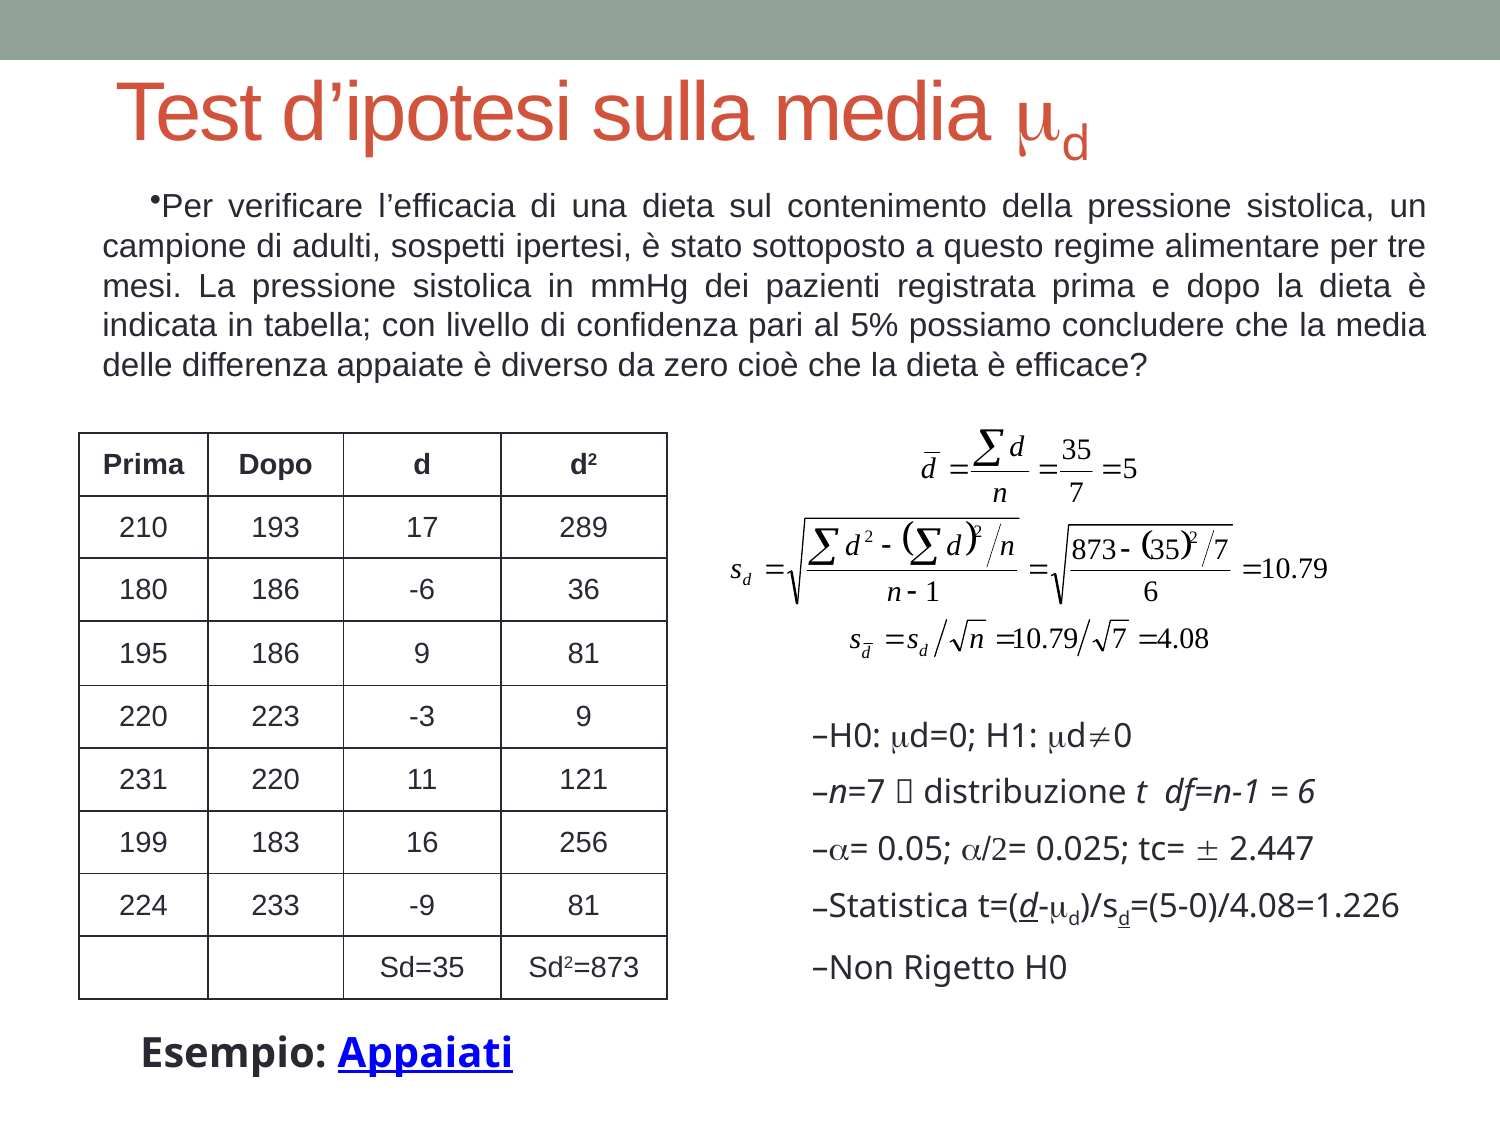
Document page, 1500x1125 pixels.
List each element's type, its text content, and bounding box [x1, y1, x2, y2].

table_cell 195 [80, 622, 207, 685]
table_cell 186 [209, 559, 343, 620]
table_cell 9 [502, 686, 666, 747]
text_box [725, 423, 1332, 666]
title Test d’ipotesi sulla media md [100, 46, 1376, 176]
table_cell 224 [80, 874, 207, 935]
table_header Prima [80, 434, 207, 495]
table_cell 9 [344, 622, 500, 685]
table_cell Sd=35 [344, 937, 500, 998]
table_header d2 [502, 434, 666, 495]
table_cell 220 [80, 686, 207, 747]
table_cell -9 [344, 874, 500, 935]
table_cell [80, 937, 207, 998]
table_header Dopo [209, 434, 343, 495]
table_cell 180 [80, 559, 207, 620]
table_cell 193 [209, 497, 343, 557]
table_cell 223 [209, 686, 343, 747]
table_cell -6 [344, 559, 500, 620]
table_cell 220 [209, 749, 343, 810]
text_box H0: md=0; H1: md0 n=7  distribuzione t df=n-1 = 6 a= 0.05; a/2= 0.025; tc=  2.447 Statistica t=(d-md)/sd=(5-0)/4.08=1.226 Non Rigetto H0 [714, 706, 1455, 994]
table_cell 231 [80, 749, 207, 810]
table_cell 210 [80, 497, 207, 557]
table_cell 199 [80, 812, 207, 873]
table_cell -3 [344, 686, 500, 747]
table_cell 16 [344, 812, 500, 873]
text_box Esempio: Appaiati [77, 1018, 733, 1090]
table_cell 183 [209, 812, 343, 873]
text_box Per verificare l’efficacia di una dieta sul contenimento della pressione sistolica, un campione di adulti, sospetti ipertesi, è stato sottoposto a questo regime alimentare per tre mesi. La pressione sistolica in mmHg dei pazienti registrata prima e dopo la dieta è indicata in tabella; con livello di confidenza pari al 5% possiamo concludere che la media delle differenza appaiate è diverso da zero cioè che la dieta è efficace? [52, 176, 1444, 391]
table_cell 121 [502, 749, 666, 810]
table_cell Sd2=873 [502, 937, 666, 998]
table_cell 36 [502, 559, 666, 620]
table_cell 17 [344, 497, 500, 557]
table_cell 233 [209, 874, 343, 935]
table_cell 289 [502, 497, 666, 557]
table_cell 256 [502, 812, 666, 873]
table_cell 81 [502, 874, 666, 935]
table_cell 186 [209, 622, 343, 685]
table_cell 11 [344, 749, 500, 810]
table_header d [344, 434, 500, 495]
table_cell [209, 937, 343, 998]
table_cell 81 [502, 622, 666, 685]
